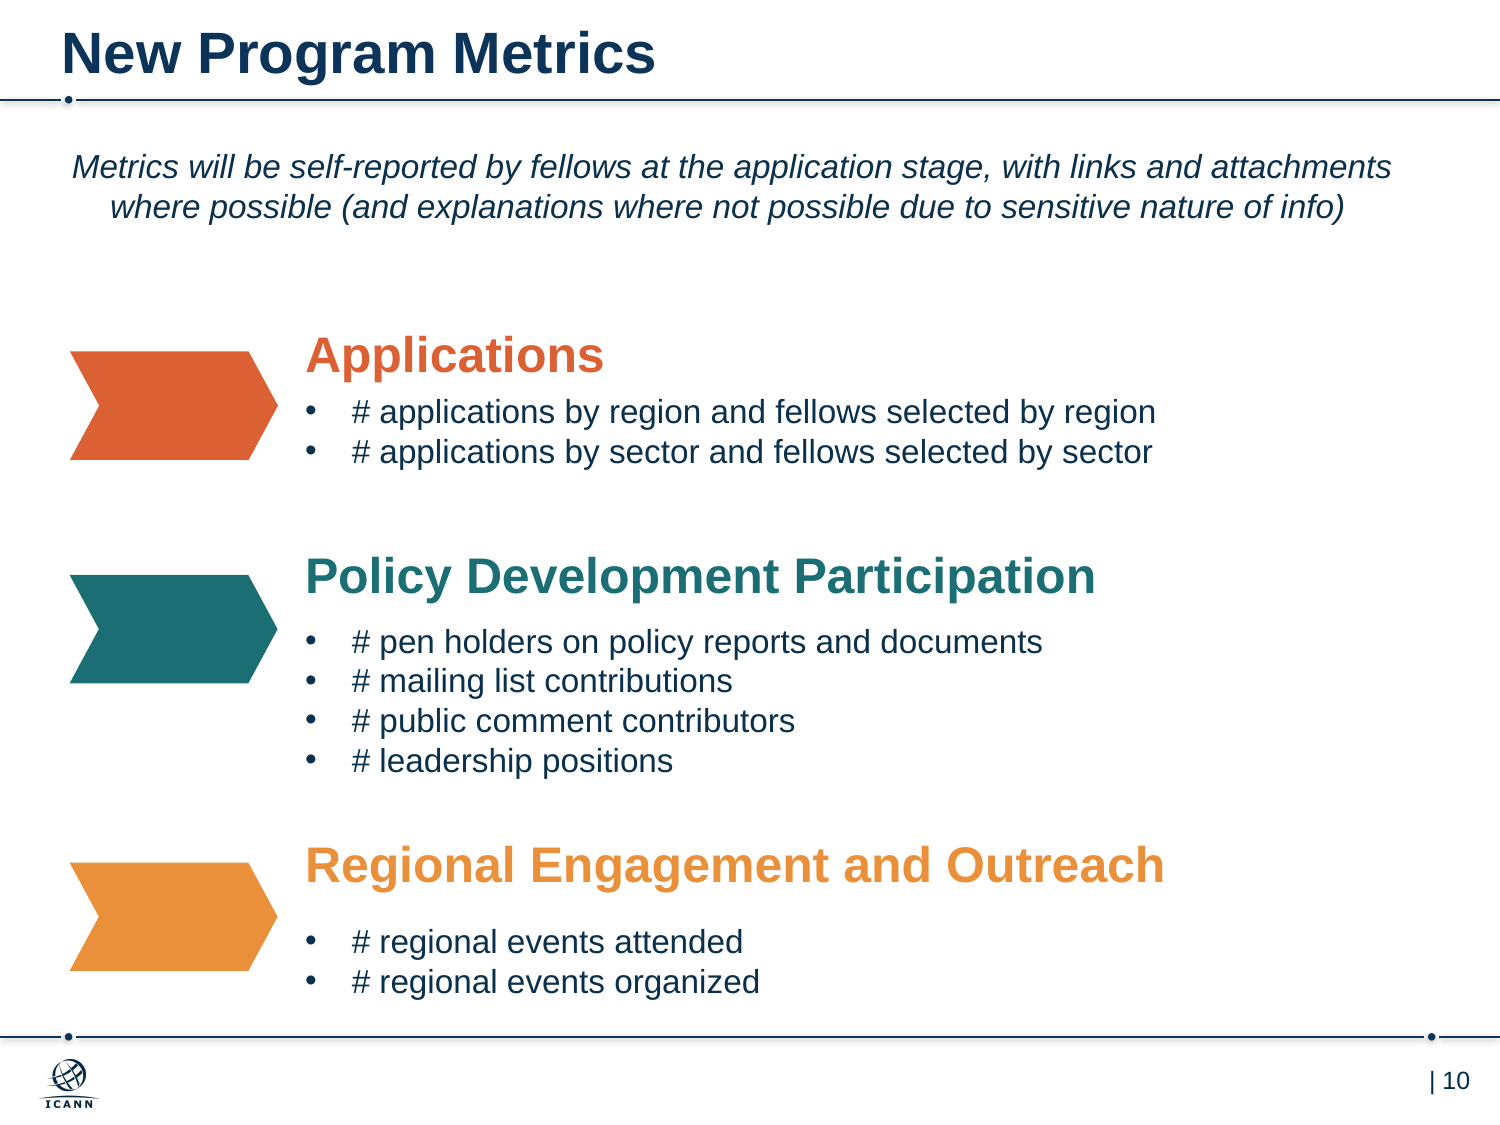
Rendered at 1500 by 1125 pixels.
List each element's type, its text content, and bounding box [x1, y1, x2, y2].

title New Program Metrics [61, 7, 1438, 82]
text_box Metrics will be self-reported by fellows at the application stage, with links and attachments where possible (and explanations where not possible due to sensitive nature of info) [69, 144, 1398, 225]
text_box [69, 542, 1278, 790]
picture [38, 1059, 100, 1108]
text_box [69, 321, 1256, 480]
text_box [69, 831, 1229, 1009]
